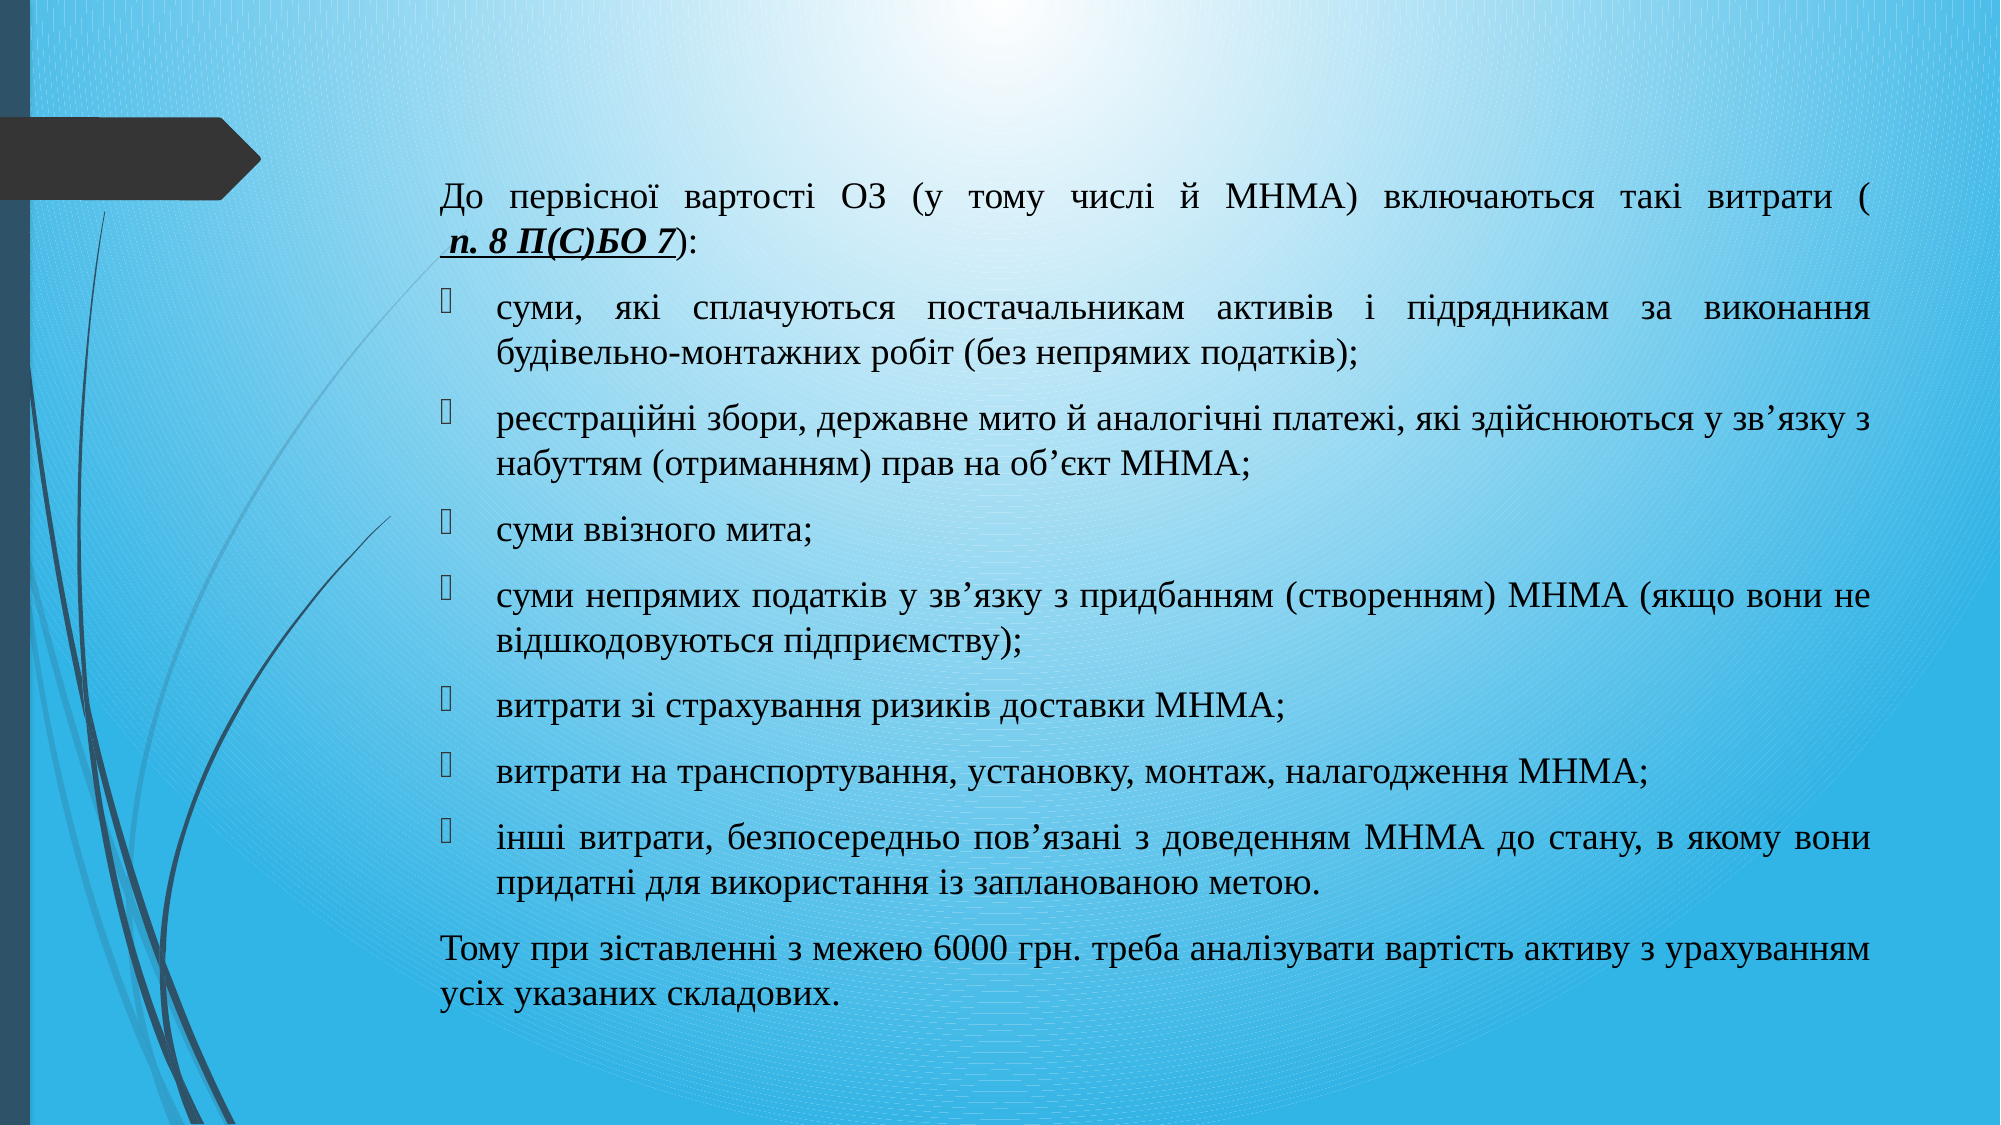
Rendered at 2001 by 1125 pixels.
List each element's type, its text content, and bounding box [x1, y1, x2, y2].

list До первісної вартості ОЗ (у тому числі й МНМА) включаються такі витрати ( п. 8 П(С)БО 7): суми, які сплачуються постачальникам активів і підрядникам за виконання будівельно-монтажних робіт (без непрямих податків); реєстраційні збори, державне мито й аналогічні платежі, які здійснюються у зв’язку з набуттям (отриманням) прав на об’єкт МНМА; суми ввізного мита; суми непрямих податків у зв’язку з придбанням (створенням) МНМА (якщо вони не відшкодовуються підприємству); витрати зі страхування ризиків доставки МНМА; витрати на транспортування, установку, монтаж, налагодження МНМА; інші витрати, безпосередньо пов’язані з доведенням МНМА до стану, в якому вони придатні для використання із запланованою метою. Тому при зіставленні з межею 6000 грн. треба аналізувати вартість активу з урахуванням усіх указаних складових. [424, 163, 1888, 784]
